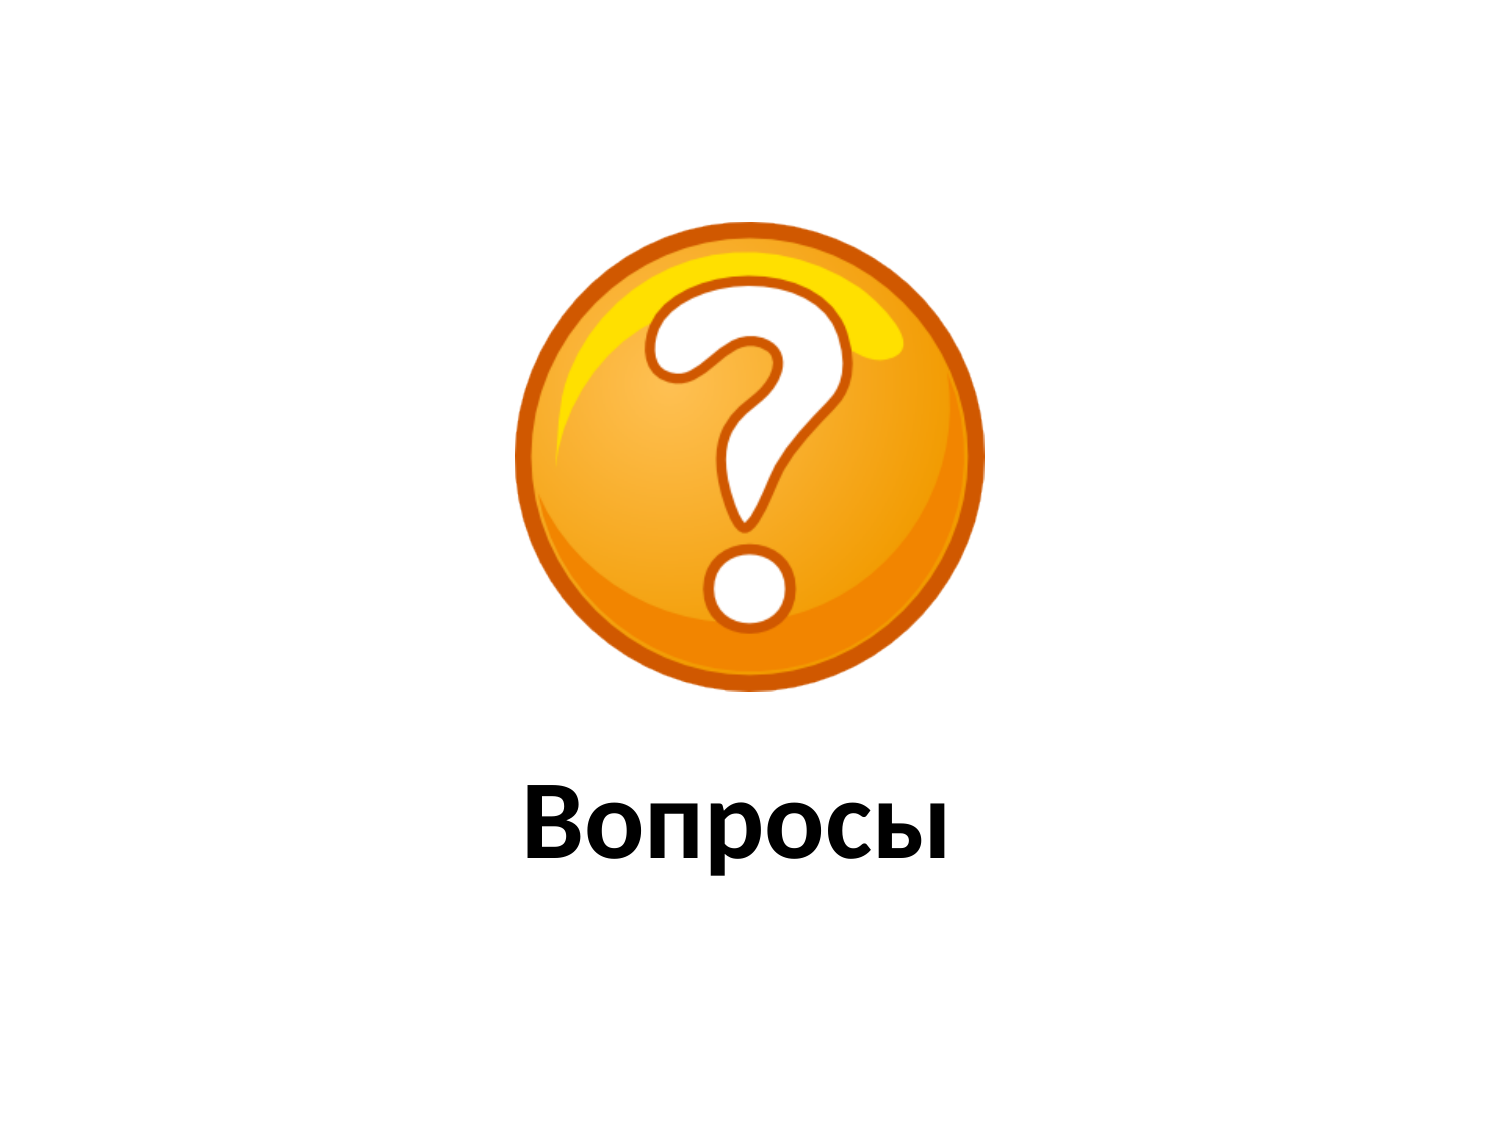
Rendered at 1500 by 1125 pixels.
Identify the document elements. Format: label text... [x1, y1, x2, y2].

text_box Вопросы [506, 738, 968, 888]
picture [515, 222, 985, 692]
